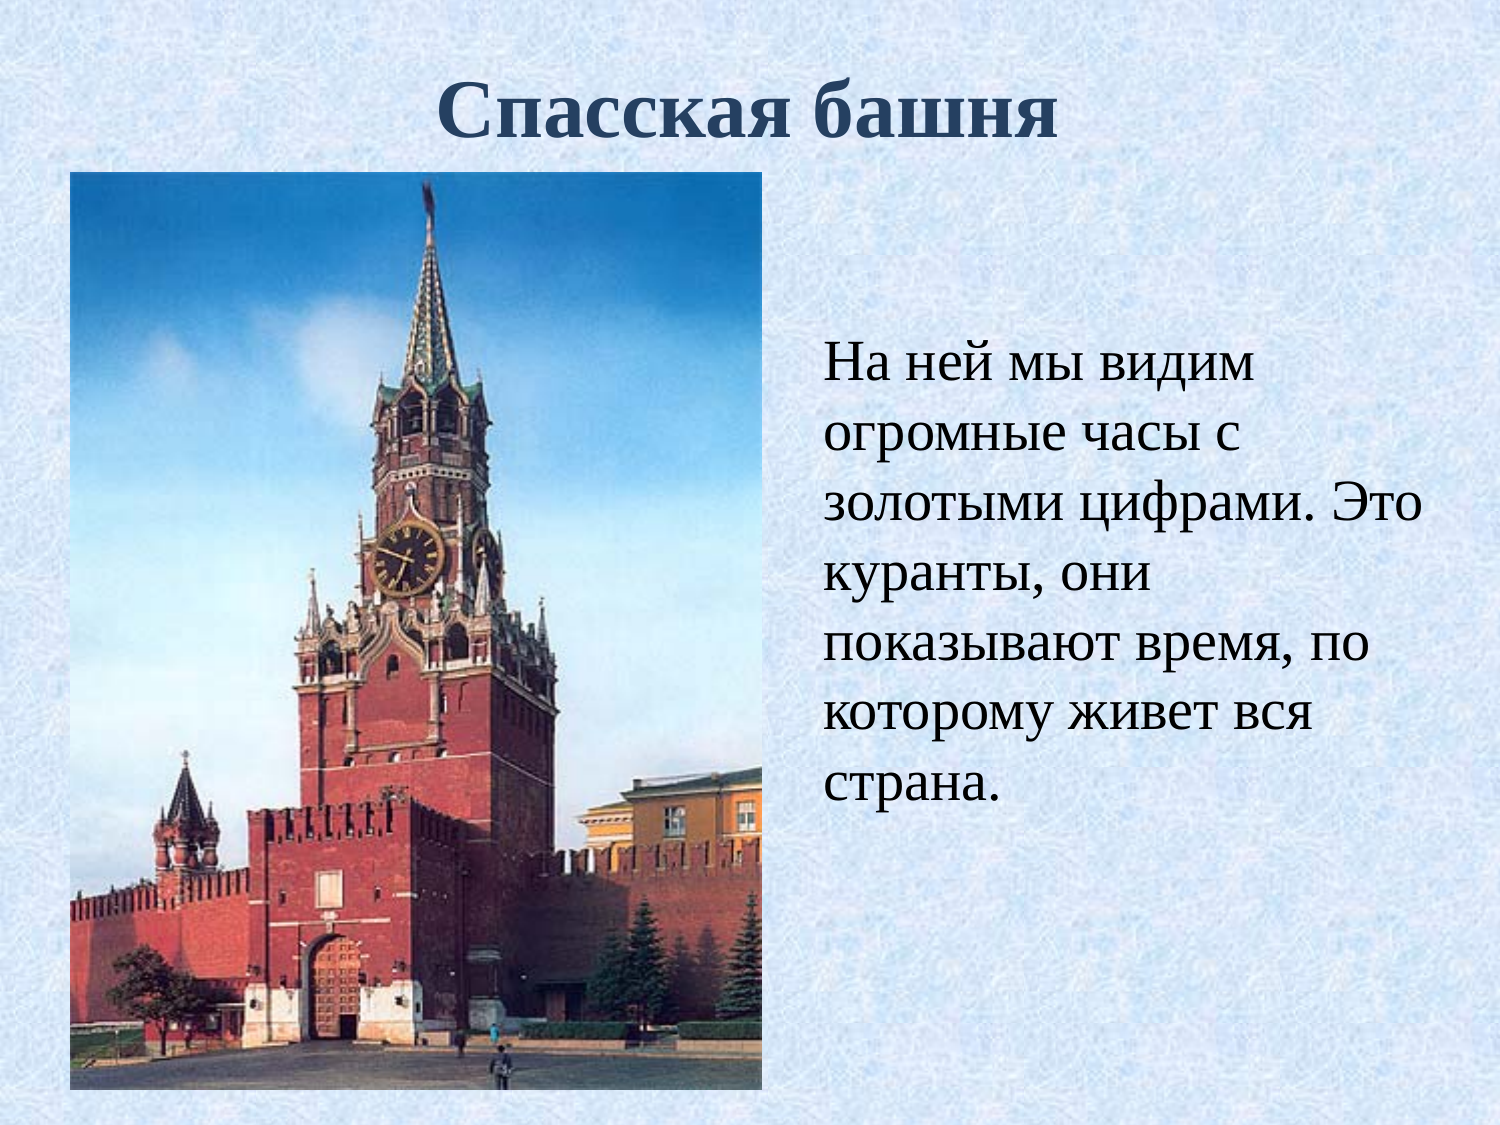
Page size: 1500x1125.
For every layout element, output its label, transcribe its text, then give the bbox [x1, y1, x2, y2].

list Спасская башня [70, 46, 1426, 219]
text_box На ней мы видим огромные часы с золотыми цифрами. Это куранты, они показывают время, по которому живет вся страна. [809, 314, 1447, 820]
picture [0, 0, 1500, 1125]
